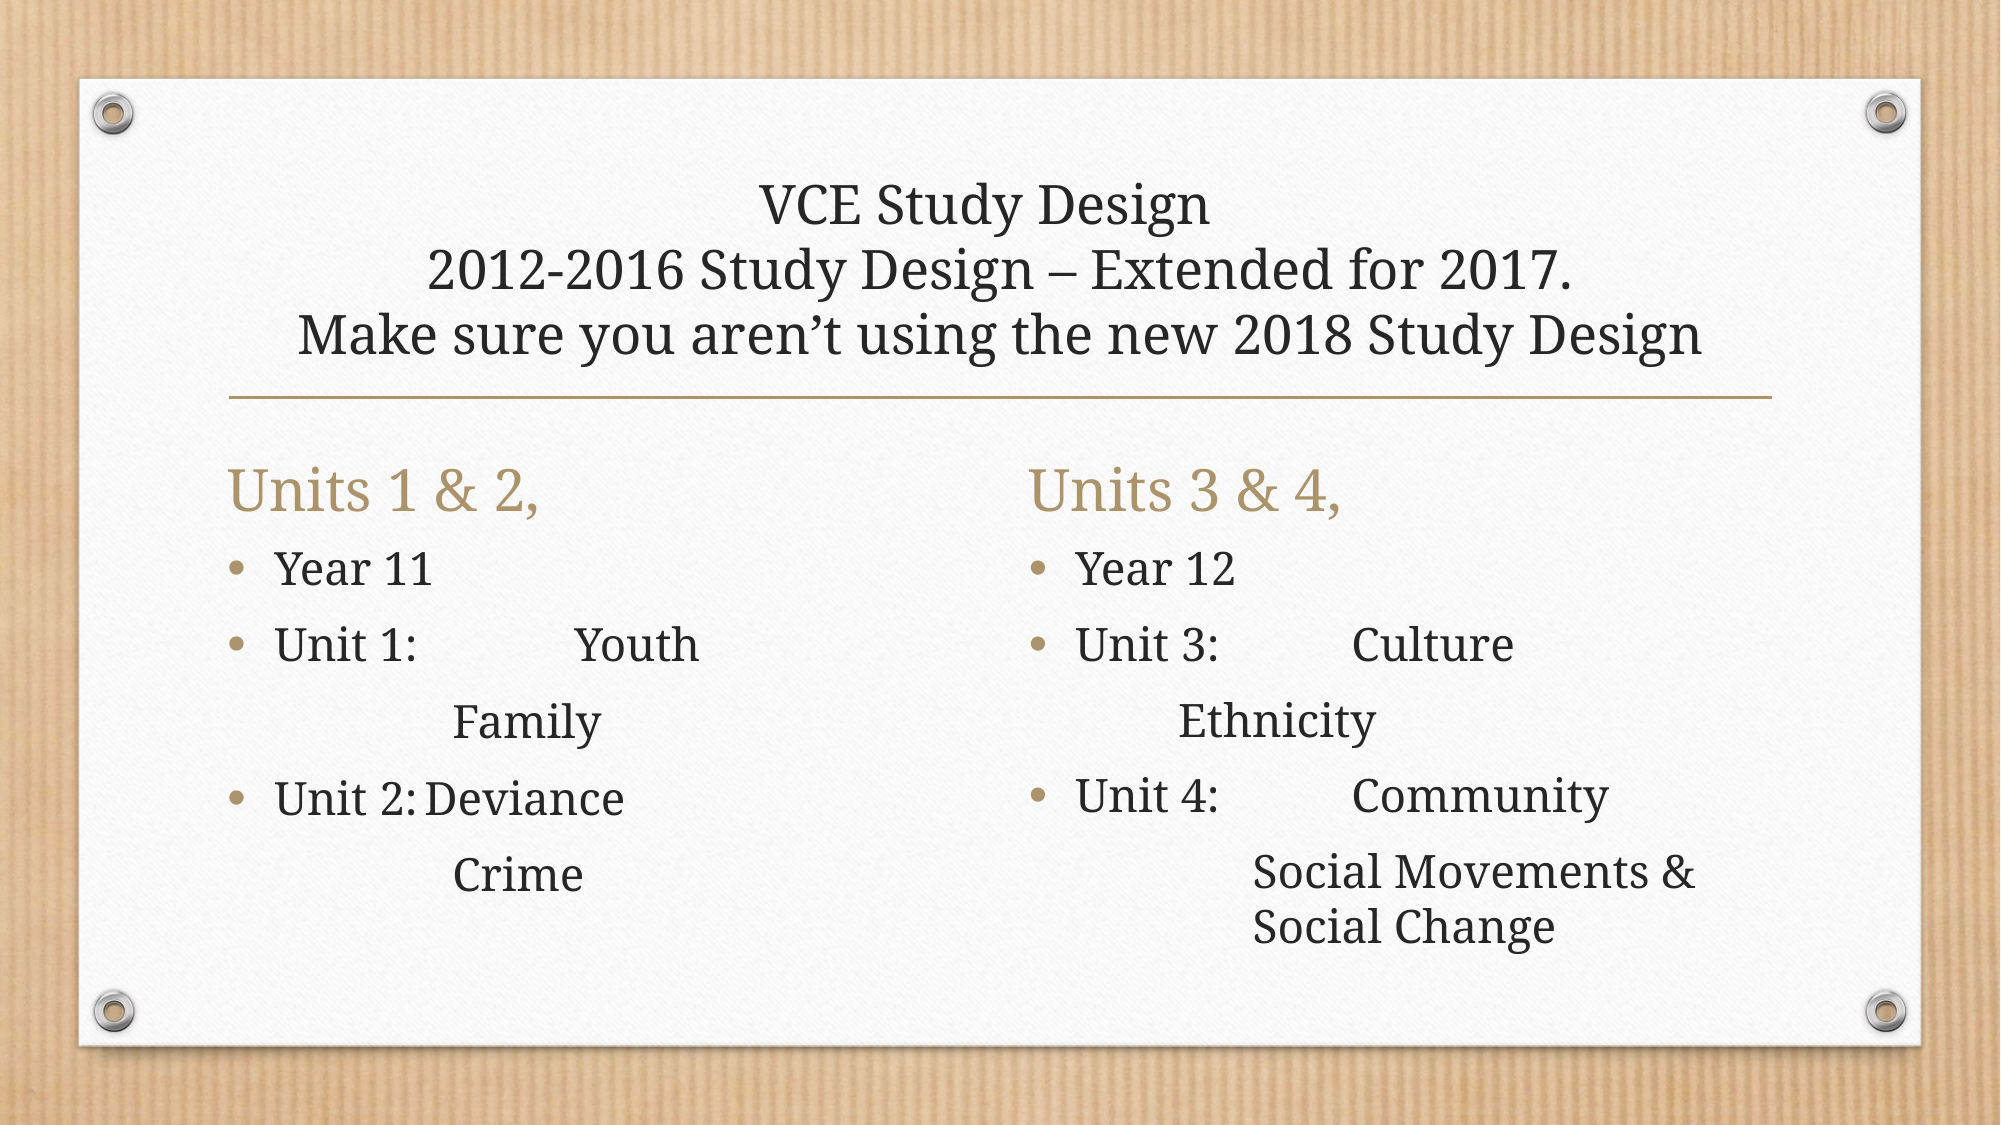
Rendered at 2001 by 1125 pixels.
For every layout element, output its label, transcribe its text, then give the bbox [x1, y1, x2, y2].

picture [0, 0, 2001, 1125]
list Year 12 Unit 3: Culture Ethnicity Unit 4: Community Social Movements & Social Change [1013, 532, 1788, 964]
list Year 11 Unit 1: Youth Family Unit 2: Deviance Crime [212, 532, 987, 964]
list Units 1 & 2, [212, 436, 987, 531]
title VCE Study Design 2012-2016 Study Design – Extended for 2017. Make sure you aren’t using the new 2018 Study Design [212, 161, 1788, 375]
list Units 3 & 4, [1013, 436, 1788, 531]
